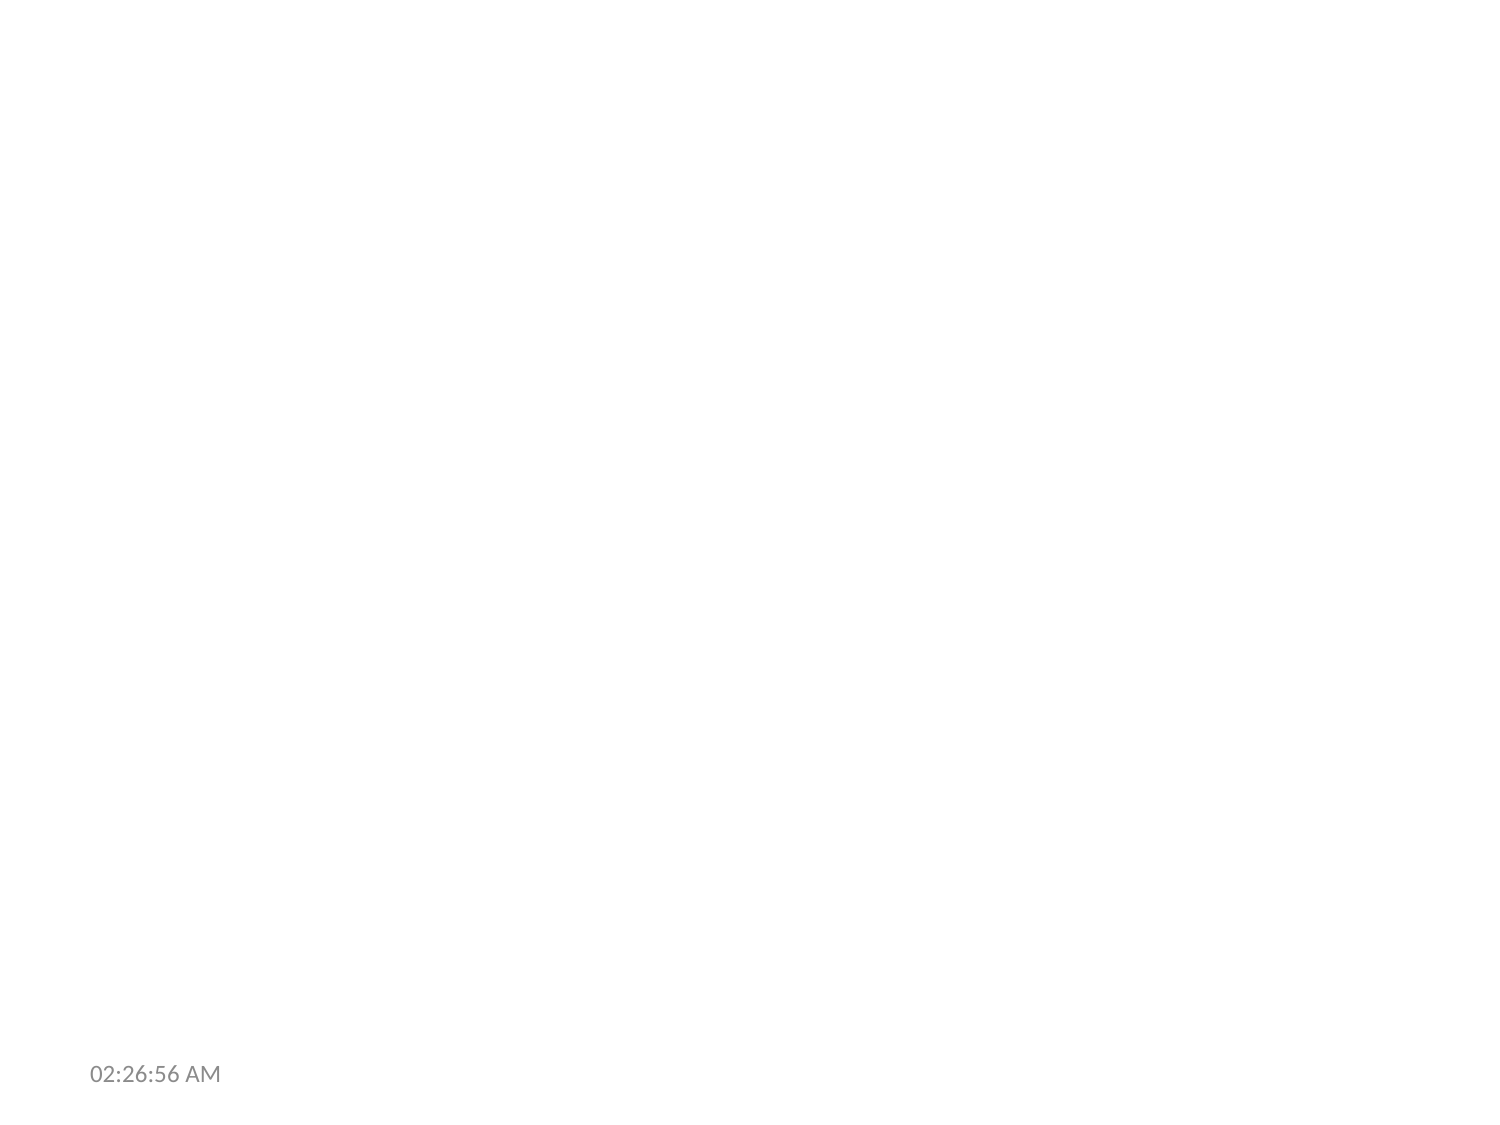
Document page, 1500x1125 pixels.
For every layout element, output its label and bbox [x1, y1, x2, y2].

slide_number [75, 1042, 425, 1103]
